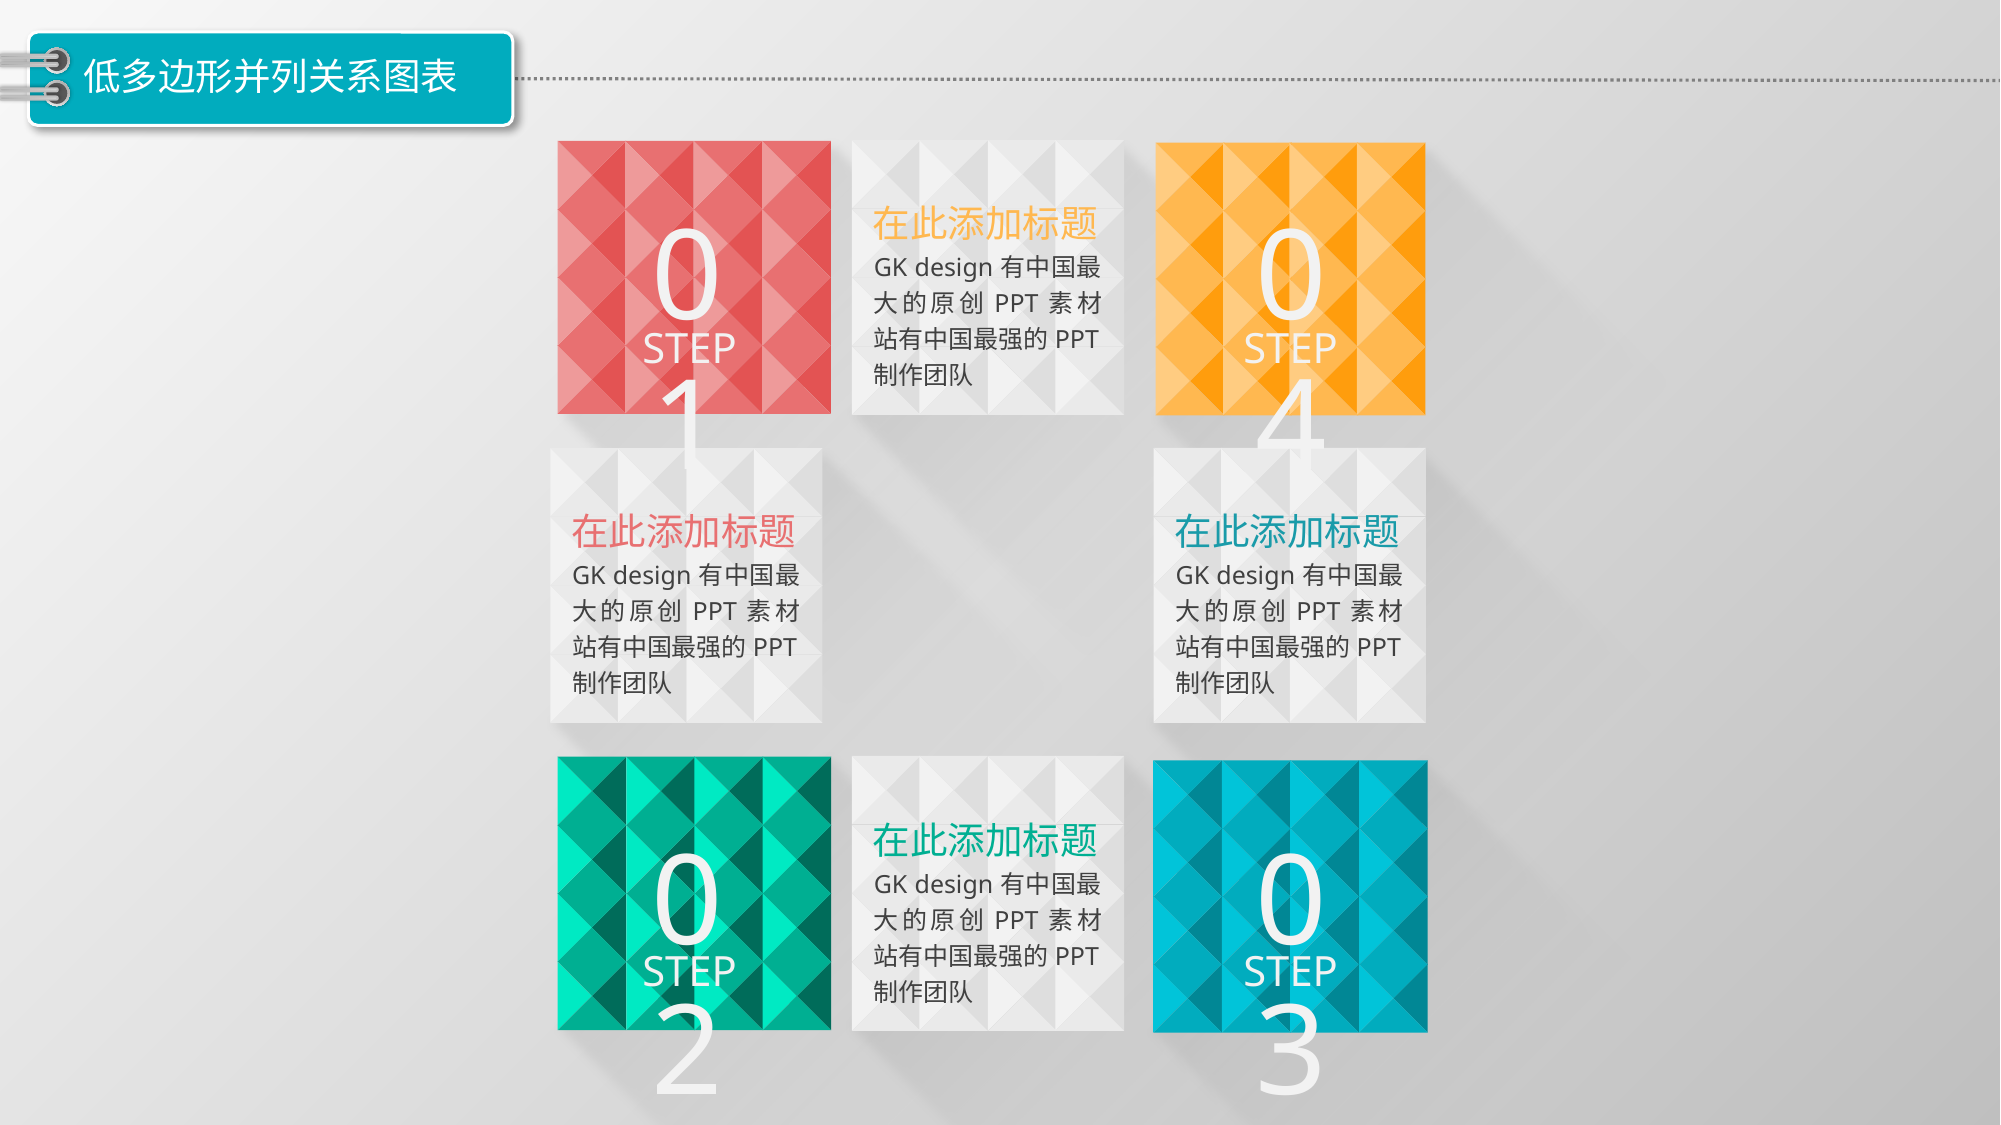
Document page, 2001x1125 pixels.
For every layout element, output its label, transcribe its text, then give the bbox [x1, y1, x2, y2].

title 低多边形并列关系图表 [68, 33, 569, 124]
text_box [858, 192, 1153, 399]
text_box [535, 125, 1613, 1125]
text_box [1160, 500, 1455, 707]
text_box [858, 809, 1153, 1016]
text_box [556, 500, 851, 707]
